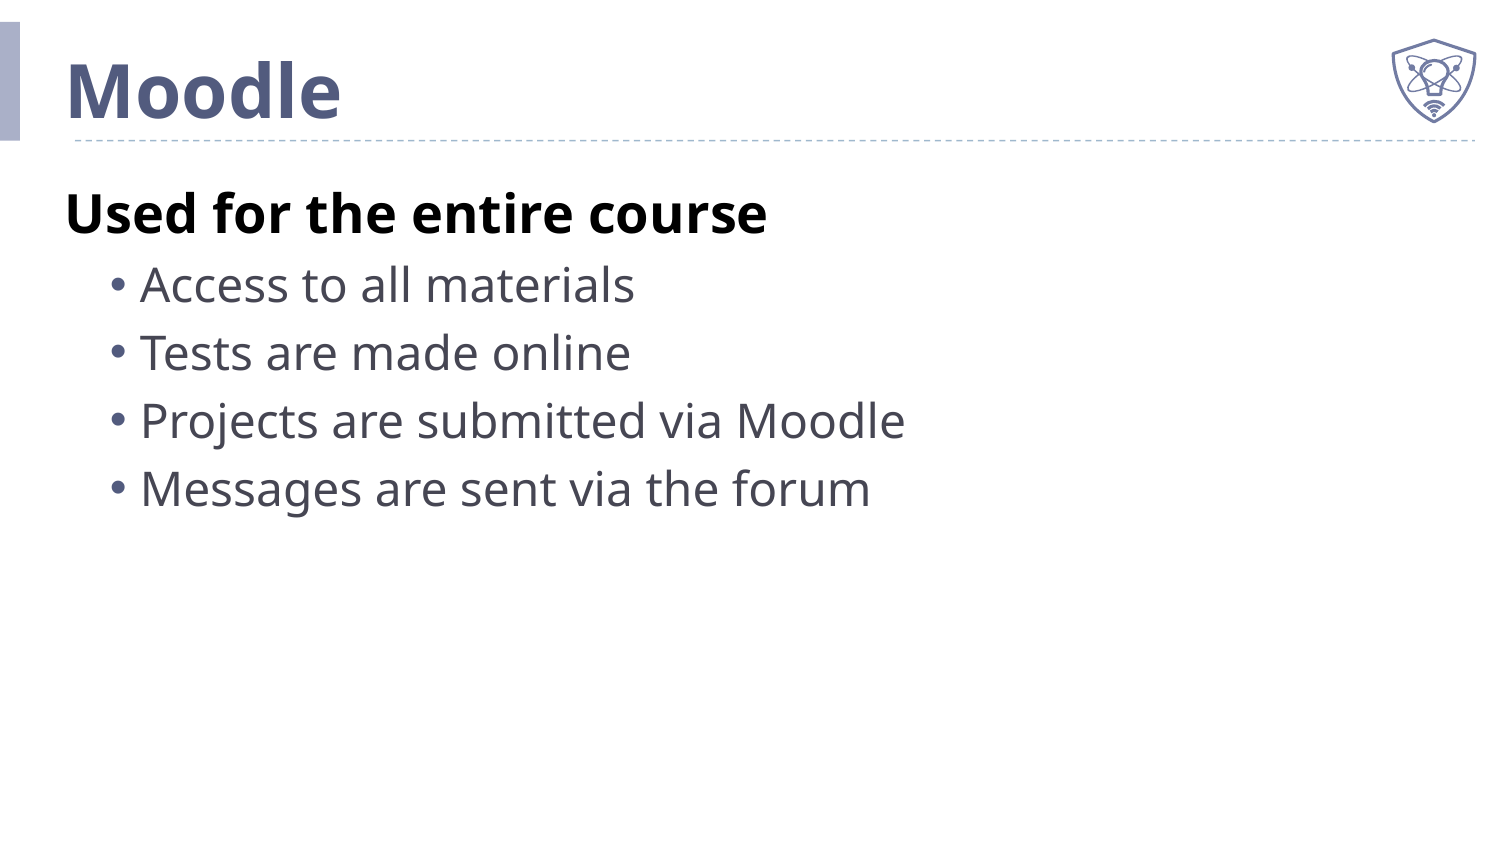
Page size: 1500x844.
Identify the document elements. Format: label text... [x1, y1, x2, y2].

list Used for the entire course Access to all materials Tests are made online Projects are submitted via Moodle Messages are sent via the forum [50, 171, 1475, 835]
title Moodle [50, 18, 1475, 141]
